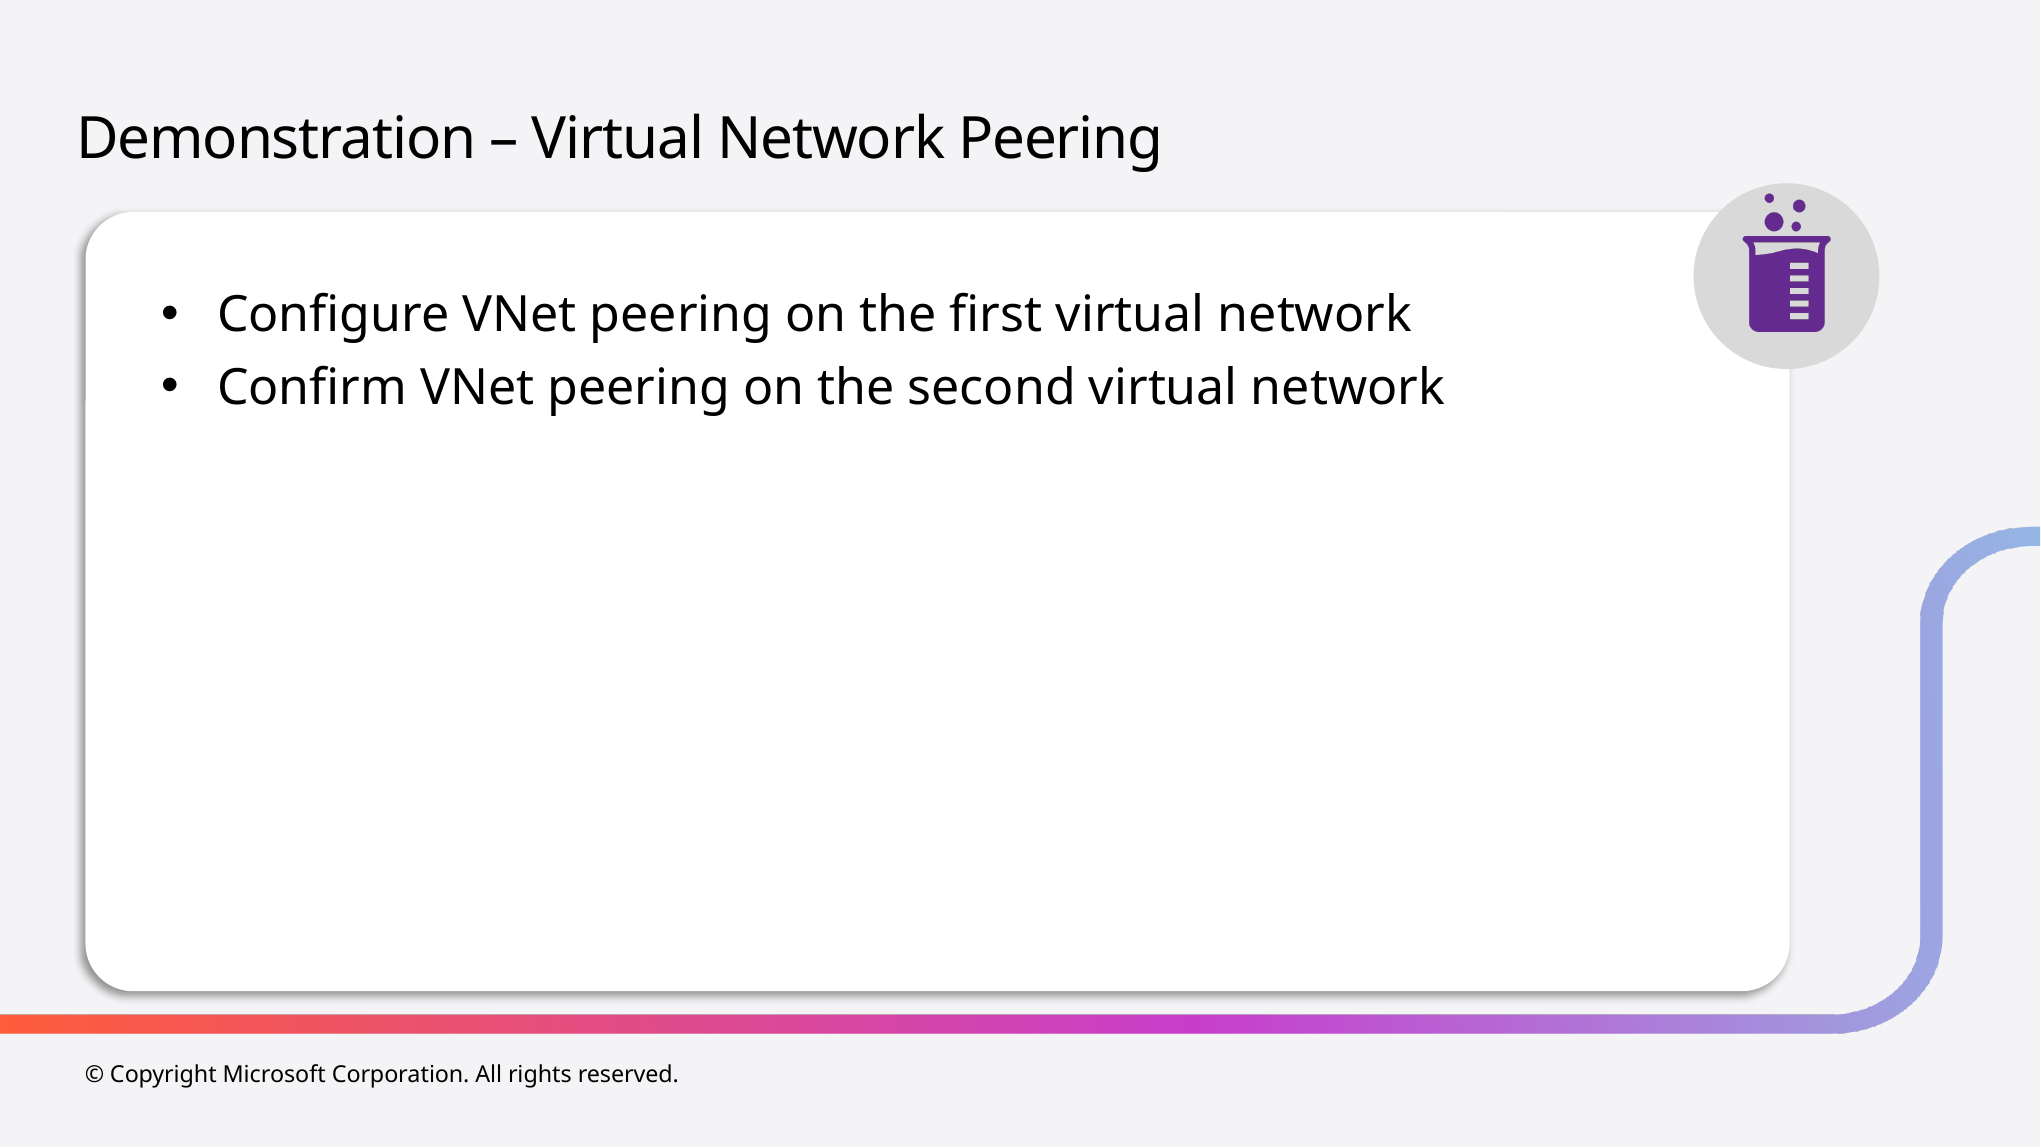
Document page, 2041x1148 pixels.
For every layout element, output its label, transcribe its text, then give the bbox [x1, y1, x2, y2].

picture [1711, 230, 1862, 338]
title Demonstration – Virtual Network Peering [76, 93, 1968, 230]
picture [0, 526, 2041, 1034]
text_box Configure VNet peering on the first virtual network Confirm VNet peering on the second virtual network [160, 281, 1835, 488]
